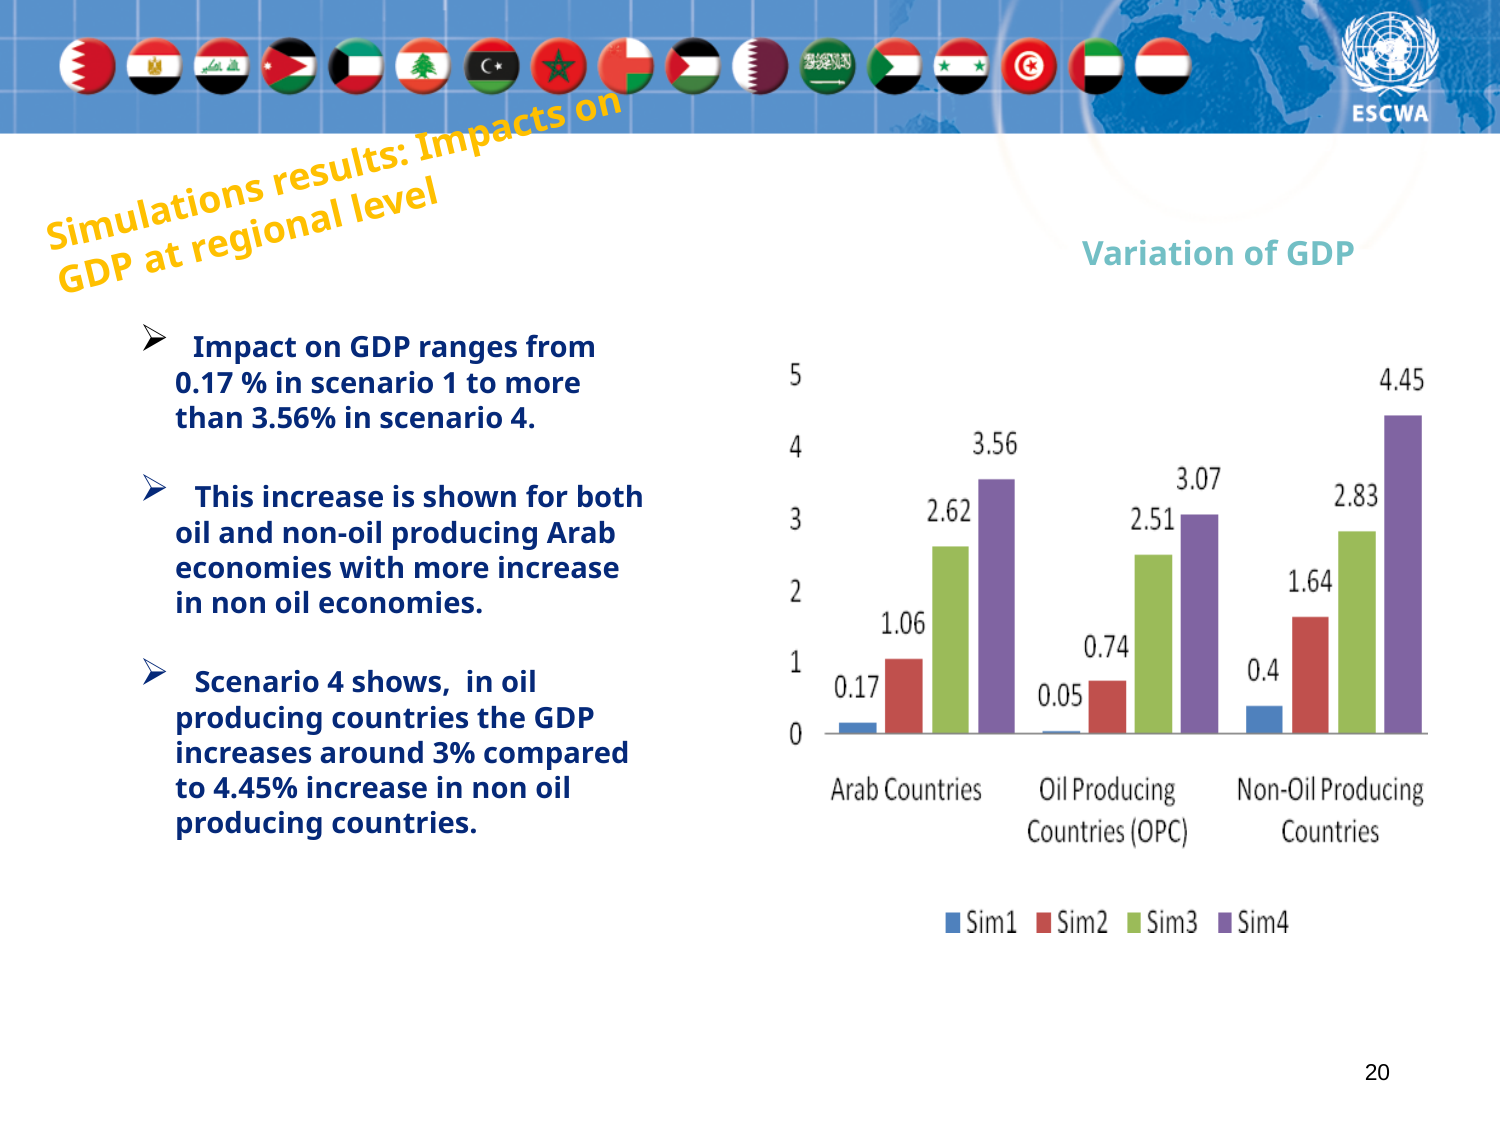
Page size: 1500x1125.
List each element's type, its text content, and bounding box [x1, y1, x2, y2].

text_box Variation of GDP [1067, 224, 1380, 280]
text_box Impact on GDP ranges from 0.17 % in scenario 1 to more than 3.56% in scenario 4. This increase is shown for both oil and non-oil producing Arab economies with more increase in non oil economies. Scenario 4 shows, in oil producing countries the GDP increases around 3% compared to 4.45% increase in non oil producing countries. [124, 312, 663, 987]
picture [0, 0, 1500, 1125]
title Simulations results: Impacts on GDP at regional level [25, 62, 653, 287]
slide_number 20 [1350, 1050, 1425, 1088]
